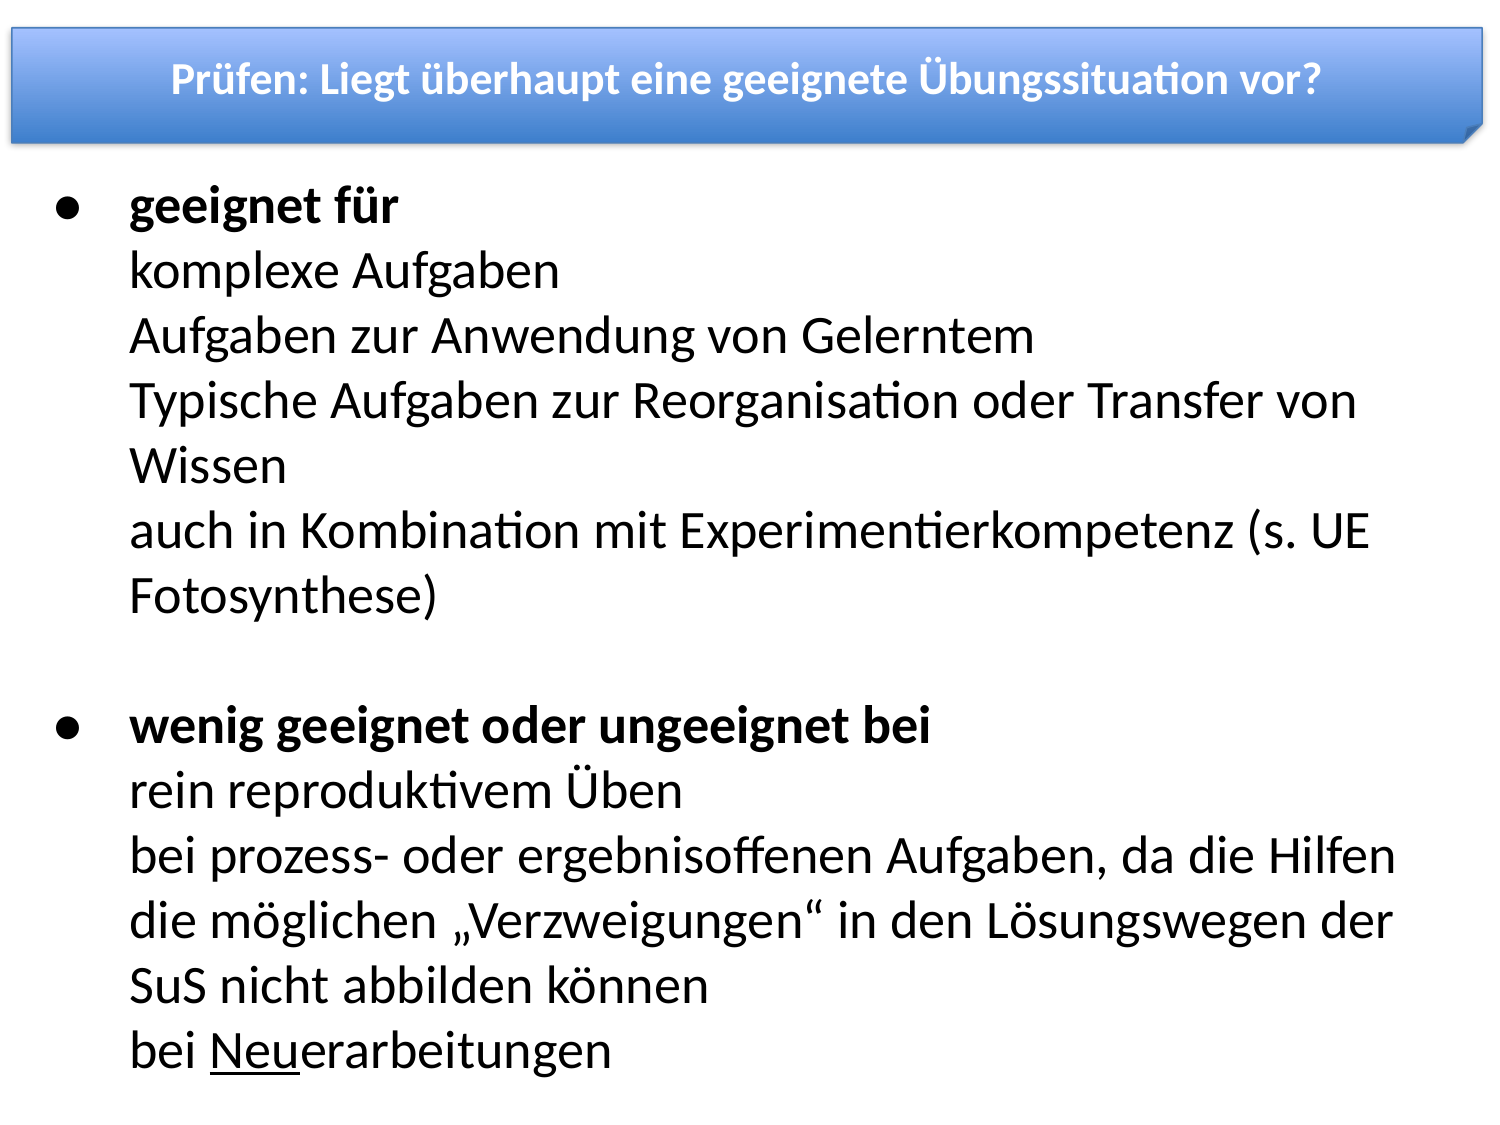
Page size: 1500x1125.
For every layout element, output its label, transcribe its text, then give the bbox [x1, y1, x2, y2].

text_box Prüfen: Liegt überhaupt eine geeignete Übungssituation vor? [11, 26, 1483, 144]
text_box • geeignet für komplexe Aufgaben Aufgaben zur Anwendung von Gelerntem Typische Aufgaben zur Reorganisation oder Transfer von Wissen auch in Kombination mit Experimentierkompetenz (s. UE Fotosynthese) • wenig geeignet oder ungeeignet bei rein reproduktivem Üben bei prozess- oder ergebnisoffenen Aufgaben, da die Hilfen die möglichen „Verzweigungen“ in den Lösungswegen der SuS nicht abbilden können bei Neuerarbeitungen [39, 162, 1447, 1087]
